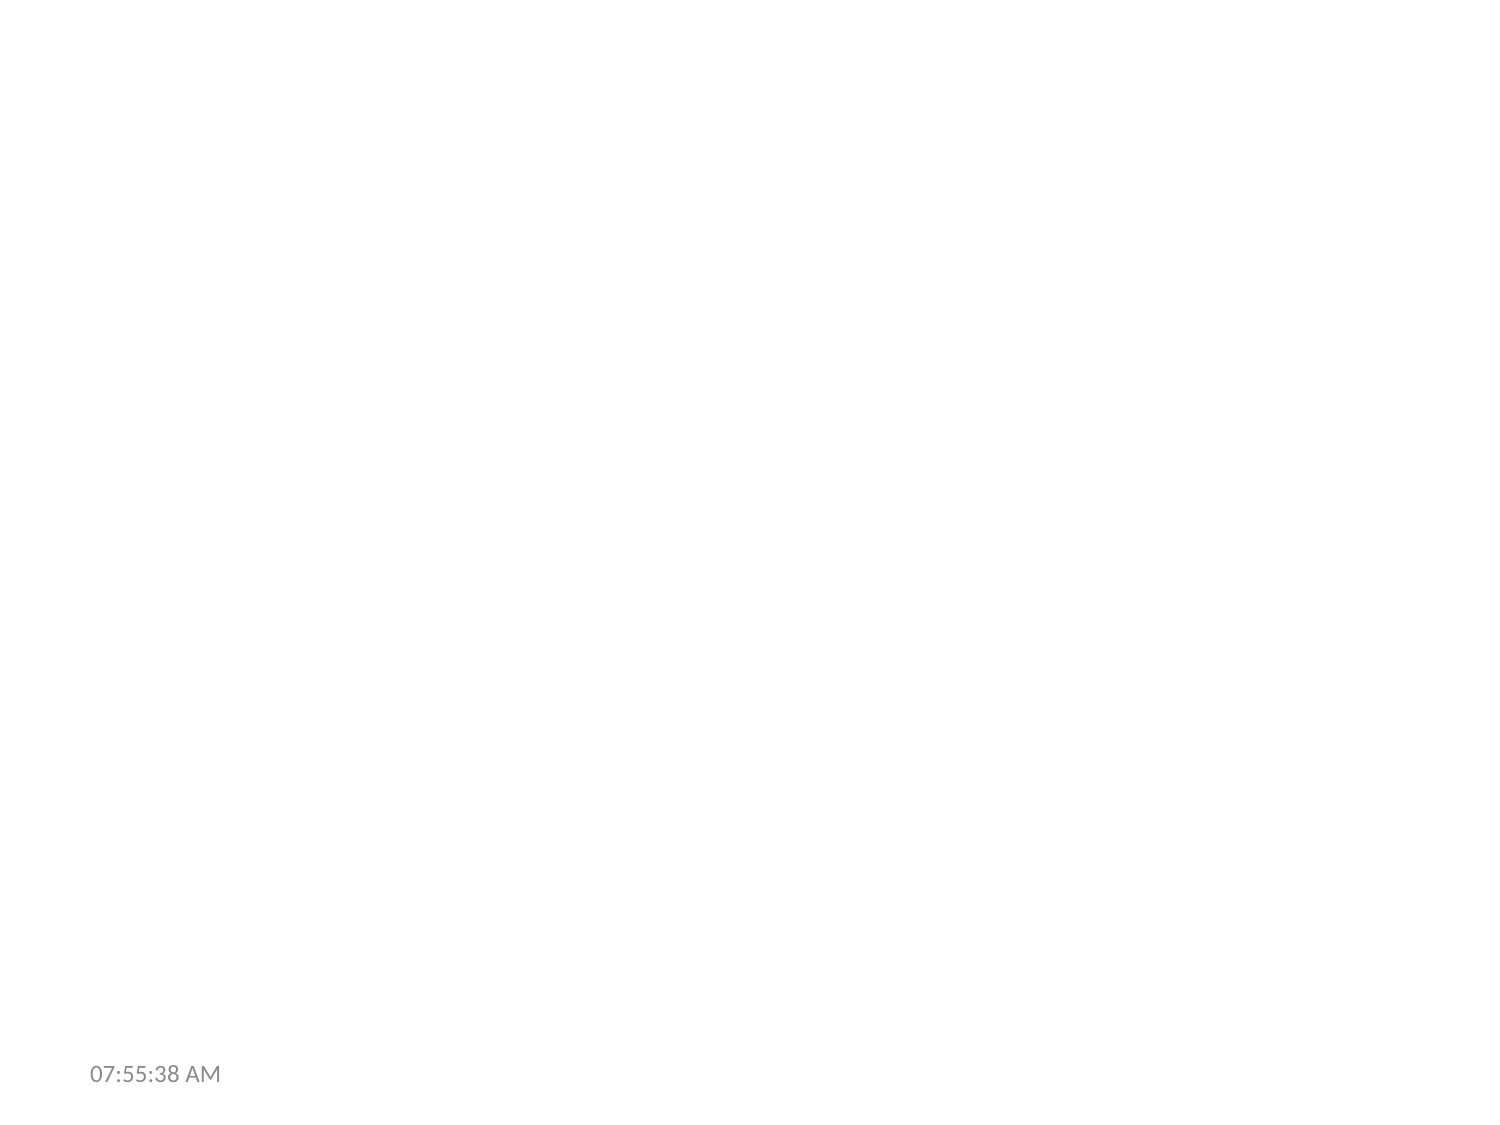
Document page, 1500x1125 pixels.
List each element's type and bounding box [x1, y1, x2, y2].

slide_number [75, 1042, 425, 1103]
